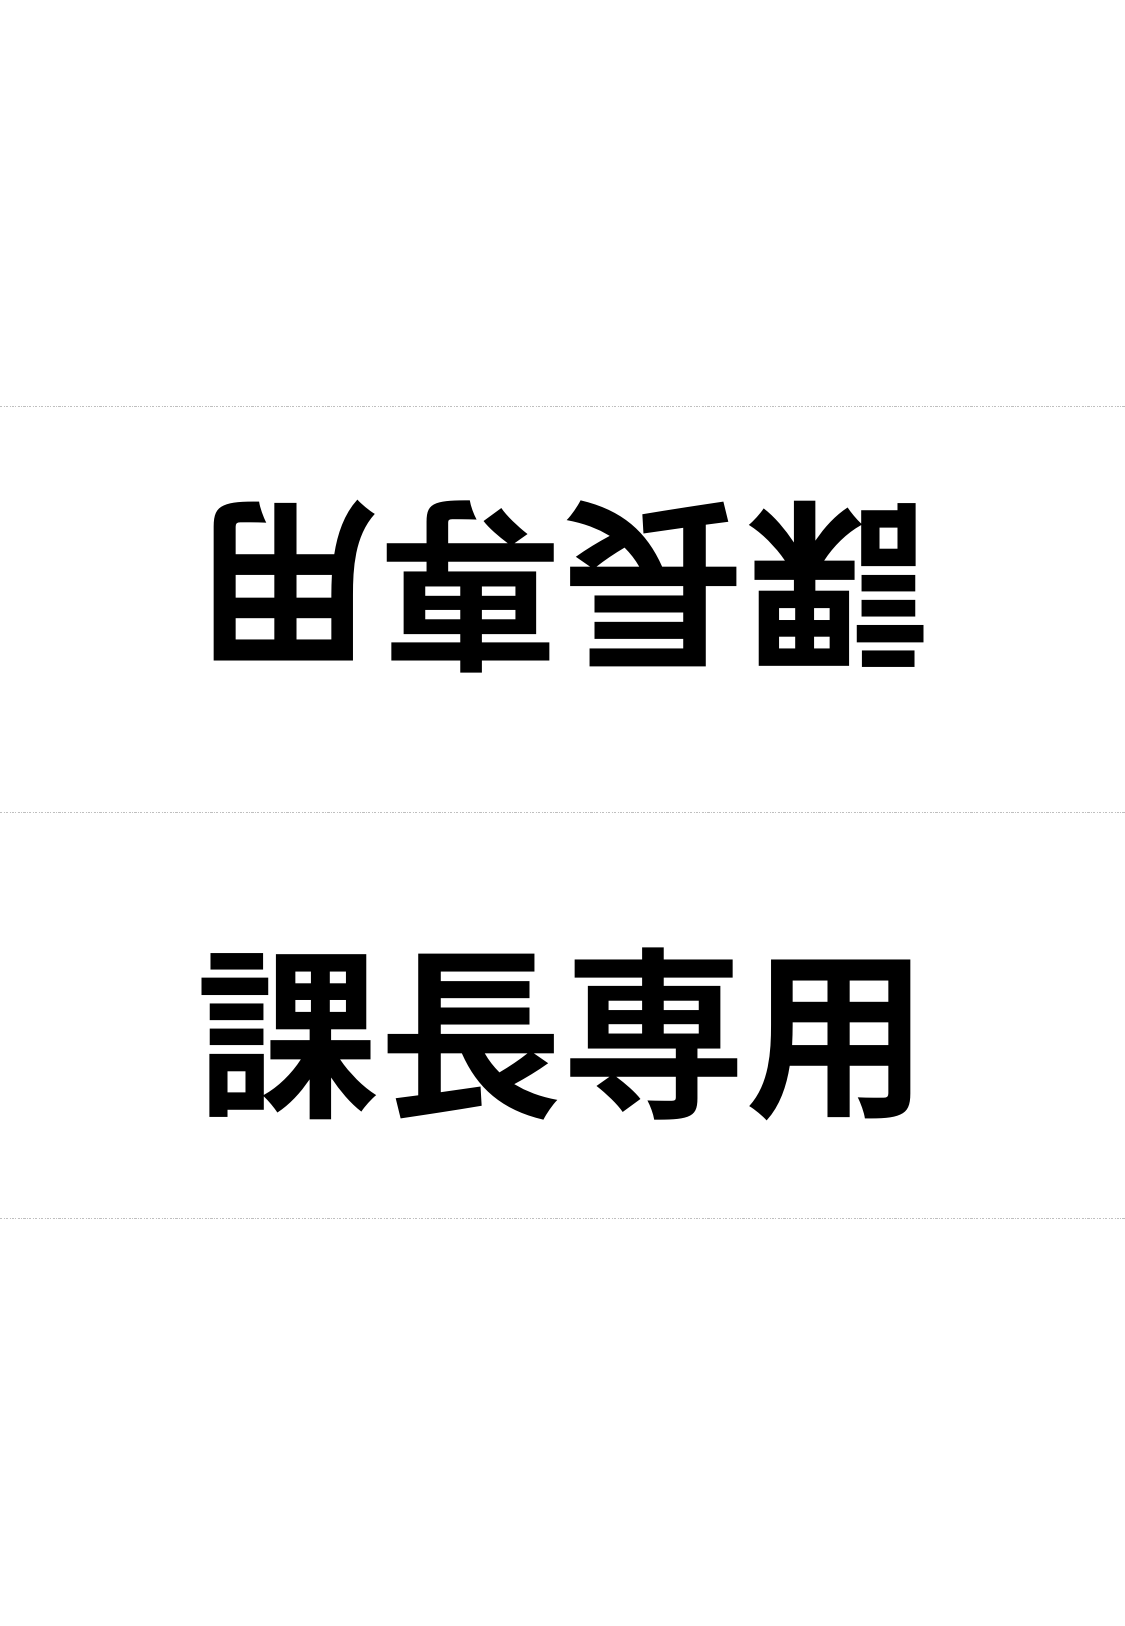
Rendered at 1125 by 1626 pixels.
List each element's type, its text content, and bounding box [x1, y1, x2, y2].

text_box 課長専用 [181, 473, 944, 709]
text_box 課長専用 [181, 913, 944, 1148]
